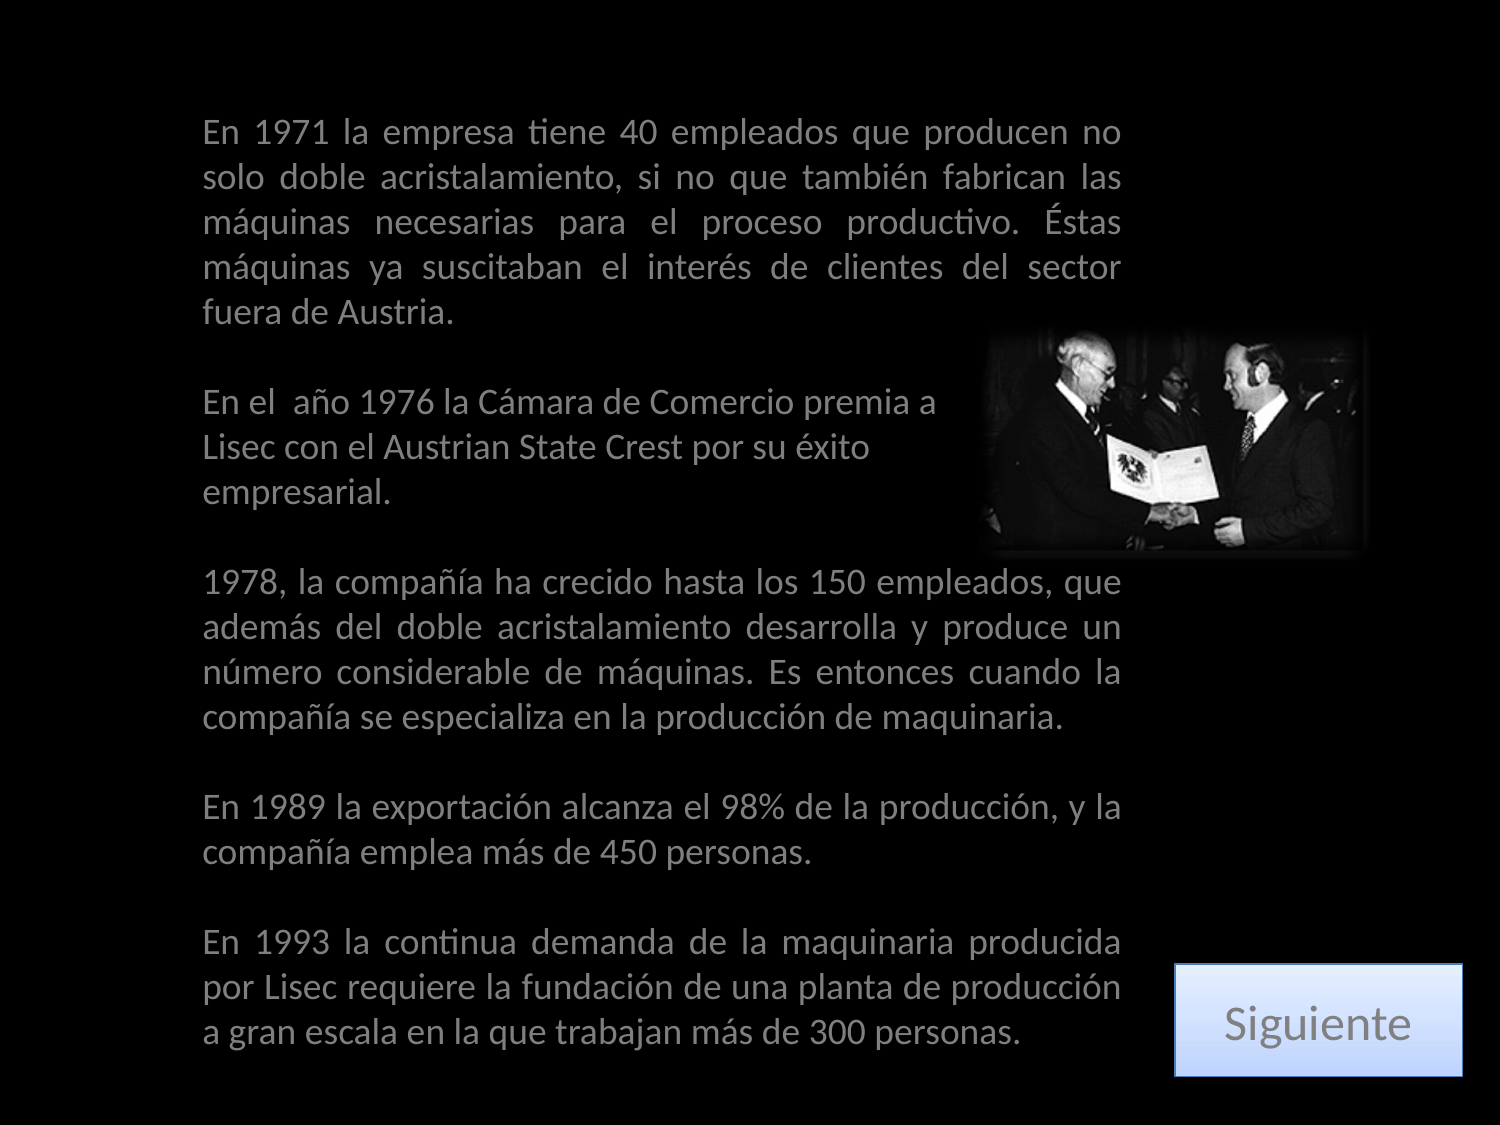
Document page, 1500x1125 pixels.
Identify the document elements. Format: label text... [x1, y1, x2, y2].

text_box Siguiente [1174, 963, 1463, 1077]
picture [974, 318, 1373, 563]
text_box En 1971 la empresa tiene 40 empleados que producen no solo doble acristalamiento, si no que también fabrican las máquinas necesarias para el proceso productivo. Éstas máquinas ya suscitaban el interés de clientes del sector fuera de Austria. En el año 1976 la Cámara de Comercio premia a Lisec con el Austrian State Crest por su éxito empresarial. 1978, la compañía ha crecido hasta los 150 empleados, que además del doble acristalamiento desarrolla y produce un número considerable de máquinas. Es entonces cuando la compañía se especializa en la producción de maquinaria. En 1989 la exportación alcanza el 98% de la producción, y la compañía emplea más de 450 personas. En 1993 la continua demanda de la maquinaria producida por Lisec requiere la fundación de una planta de producción a gran escala en la que trabajan más de 300 personas. [187, 99, 1138, 1125]
